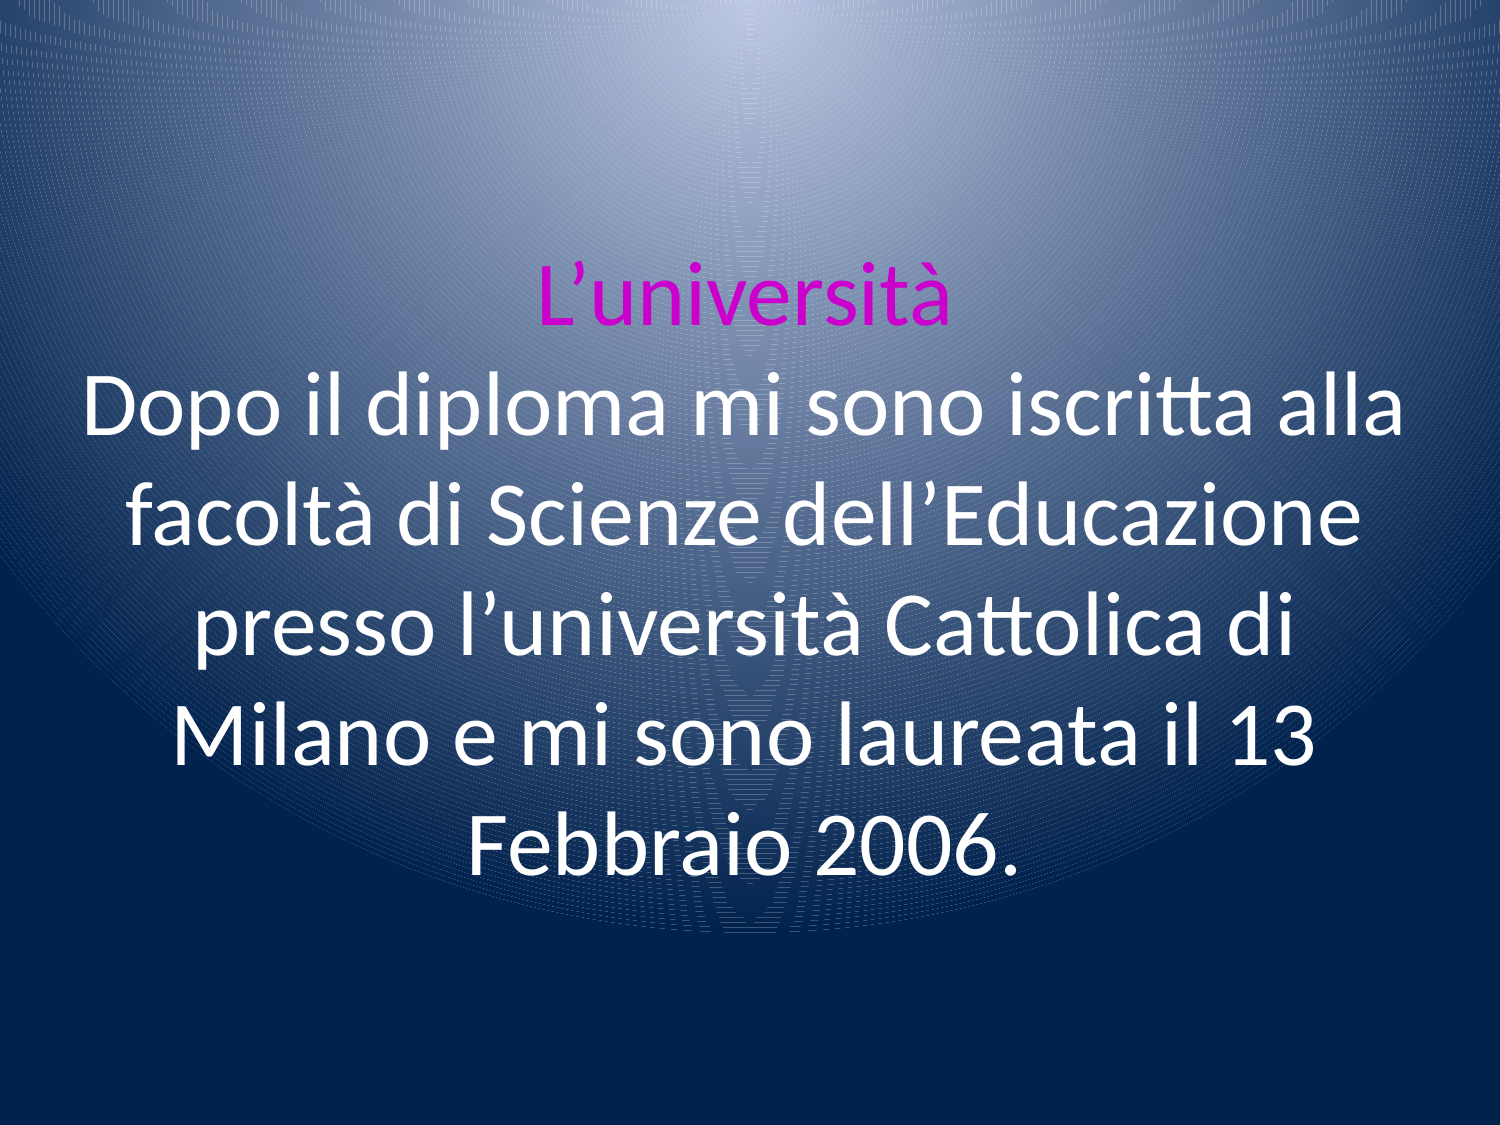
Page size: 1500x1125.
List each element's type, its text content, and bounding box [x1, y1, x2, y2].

title L’università Dopo il diploma mi sono iscritta alla facoltà di Scienze dell’Educazione presso l’università Cattolica di Milano e mi sono laureata il 13 Febbraio 2006. [64, 45, 1425, 1083]
